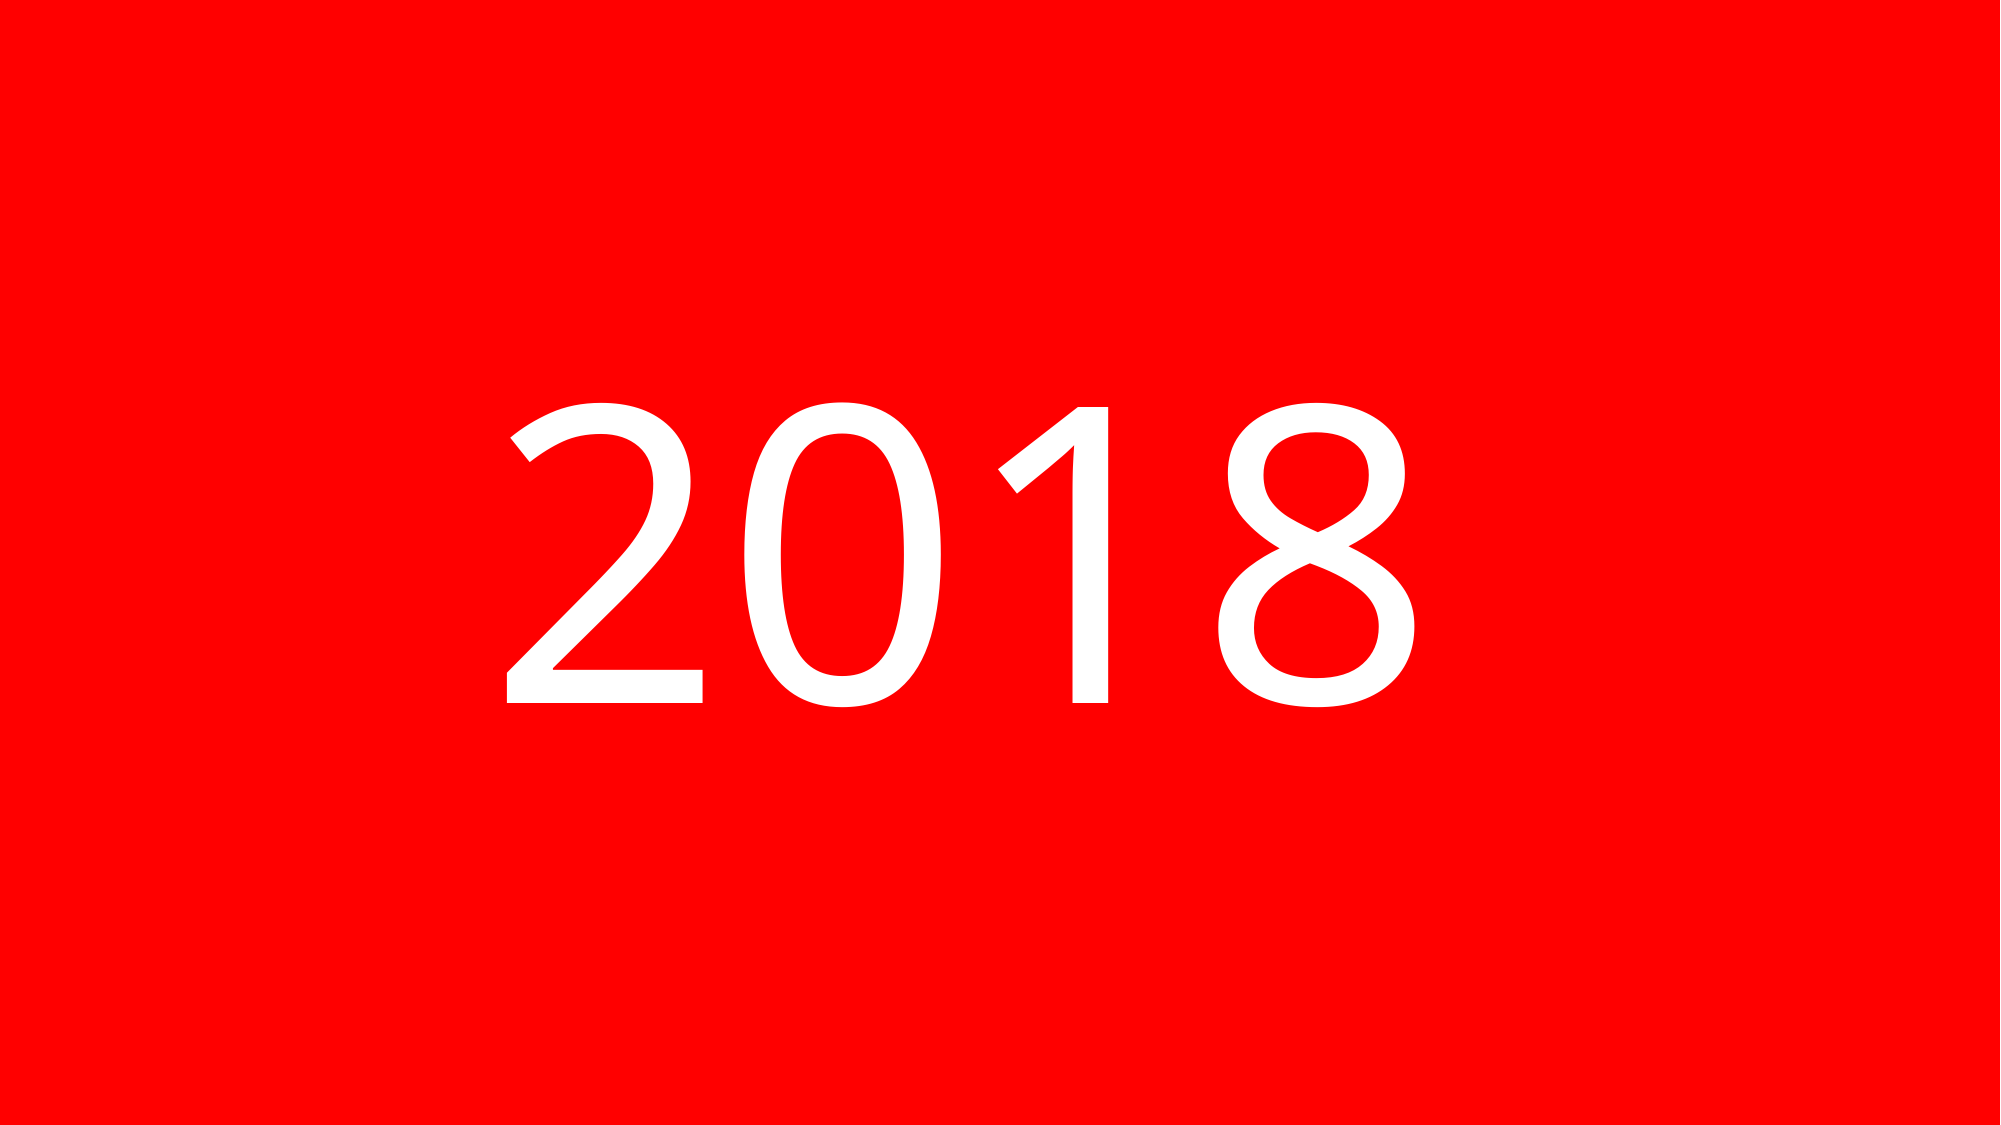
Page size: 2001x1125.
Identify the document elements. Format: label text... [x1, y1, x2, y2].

text_box 2018 [473, 281, 1587, 795]
